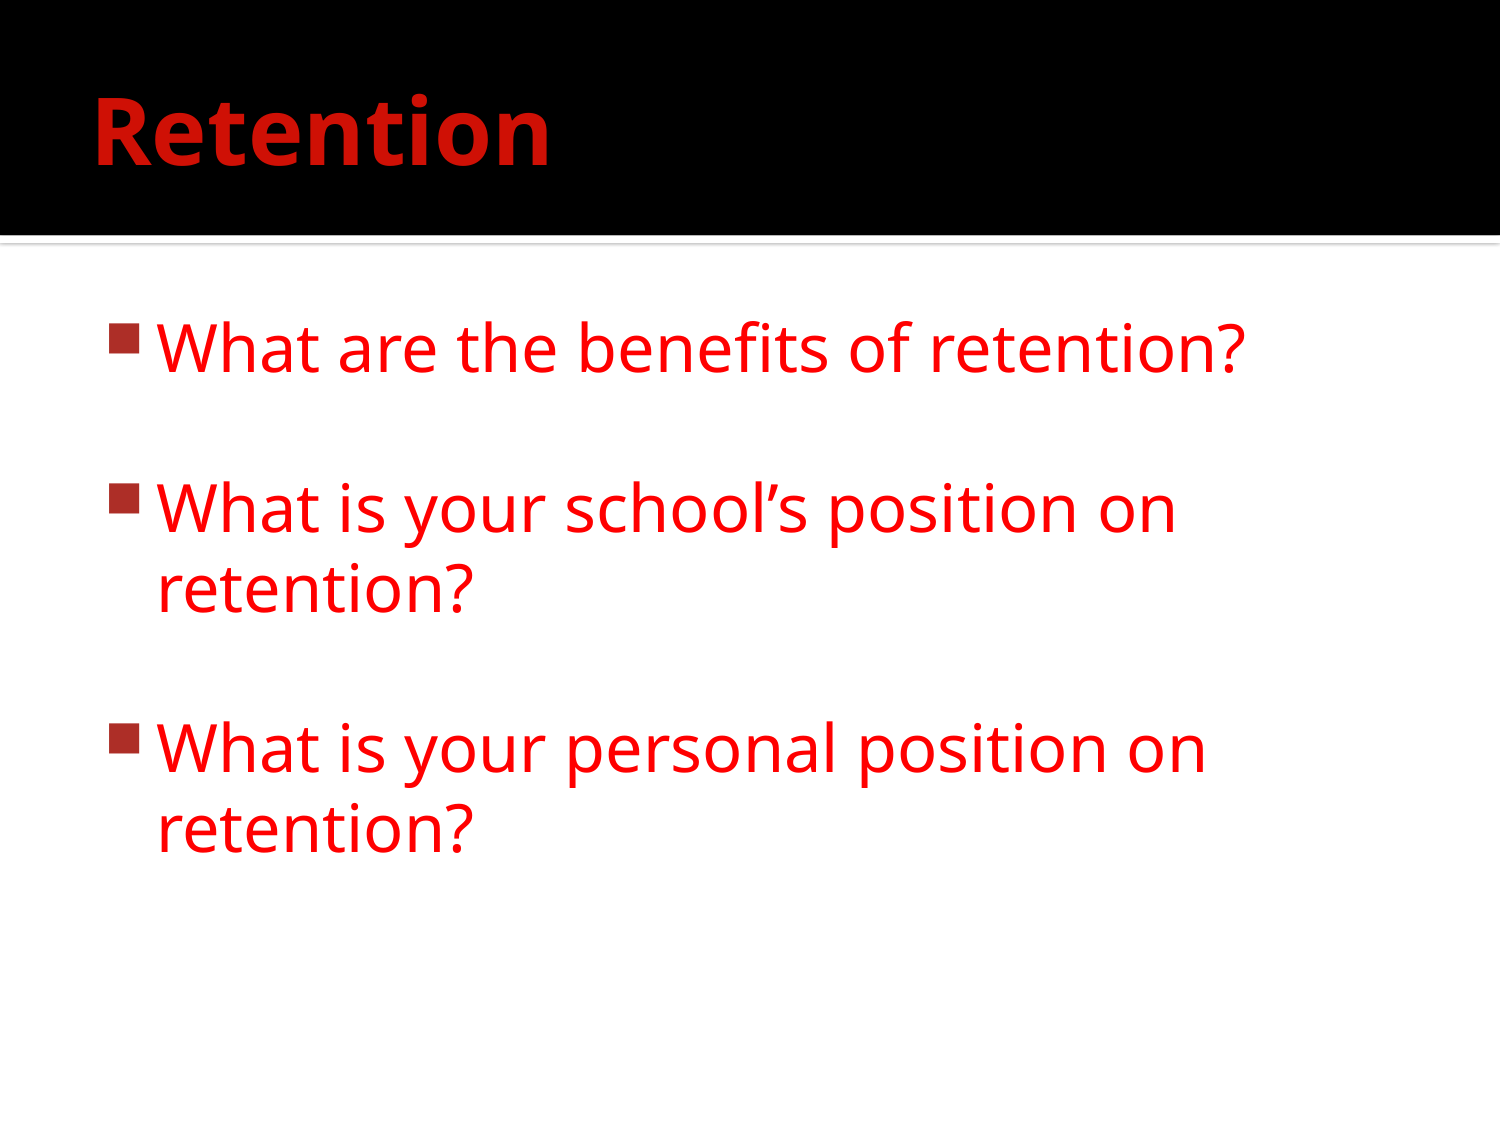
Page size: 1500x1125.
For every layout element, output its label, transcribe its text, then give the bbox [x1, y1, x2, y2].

title Retention [75, 25, 1425, 231]
list What are the benefits of retention? What is your school’s position on retention? What is your personal position on retention? [75, 291, 1425, 1050]
